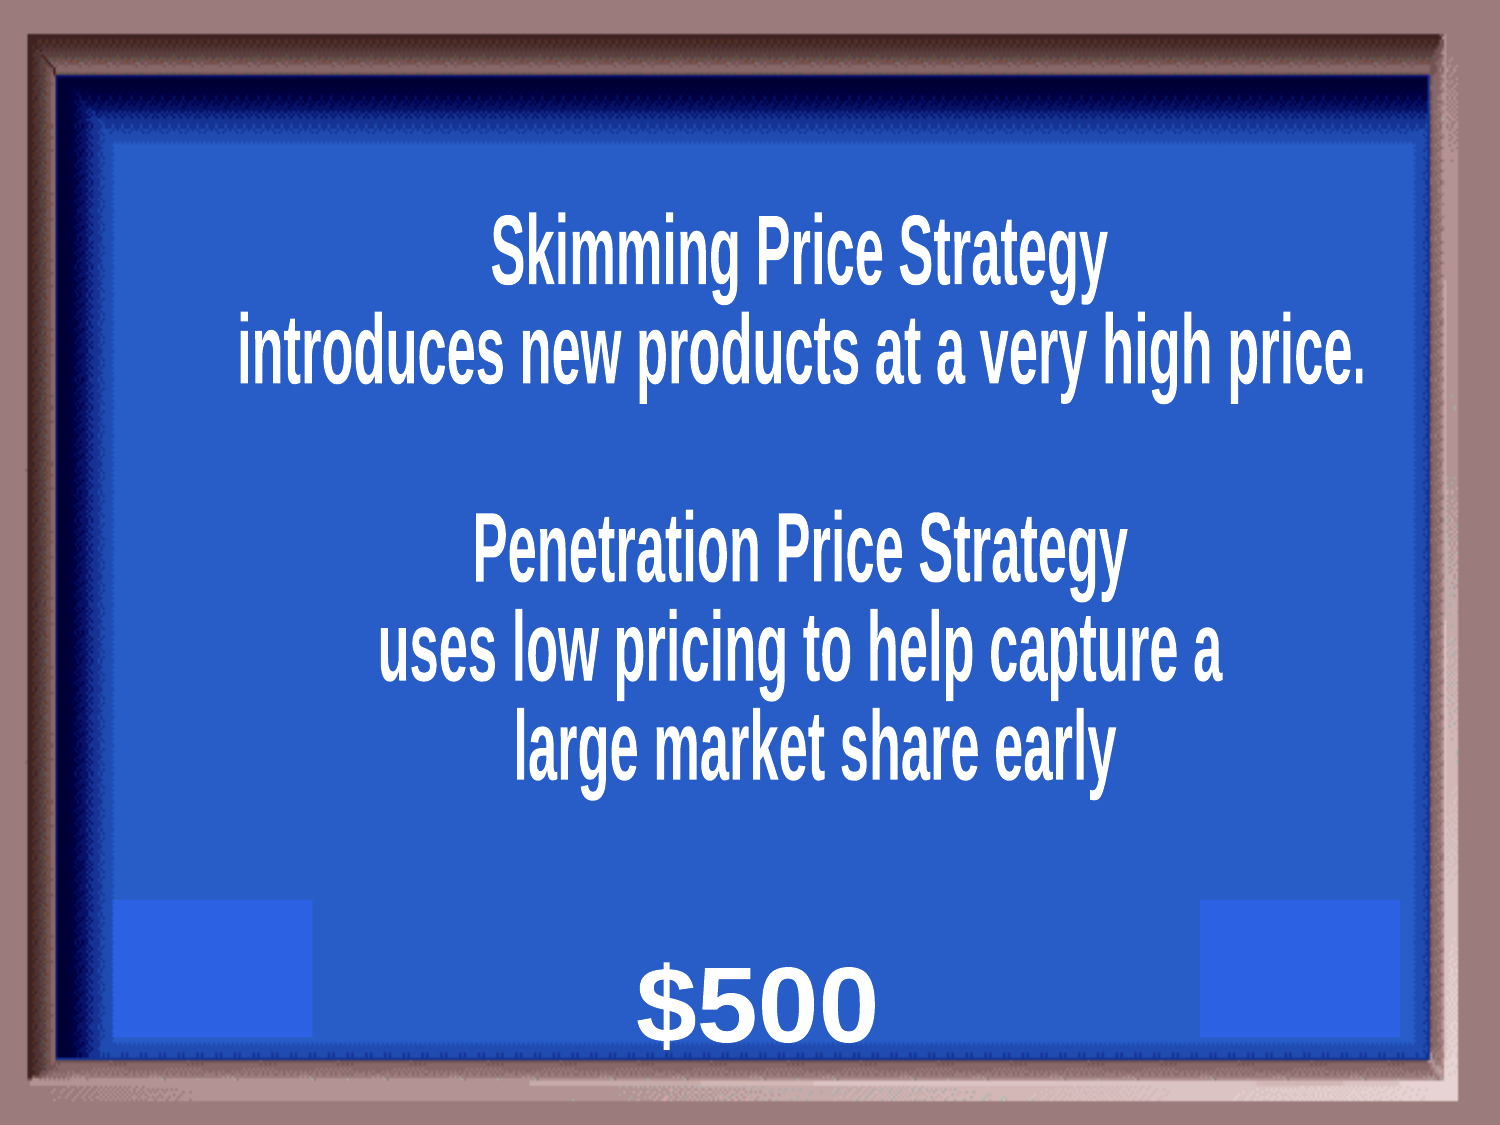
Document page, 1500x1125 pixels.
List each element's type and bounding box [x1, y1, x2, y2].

text_box [1200, 899, 1401, 1038]
text_box [112, 899, 313, 1038]
picture [0, 0, 1500, 1125]
